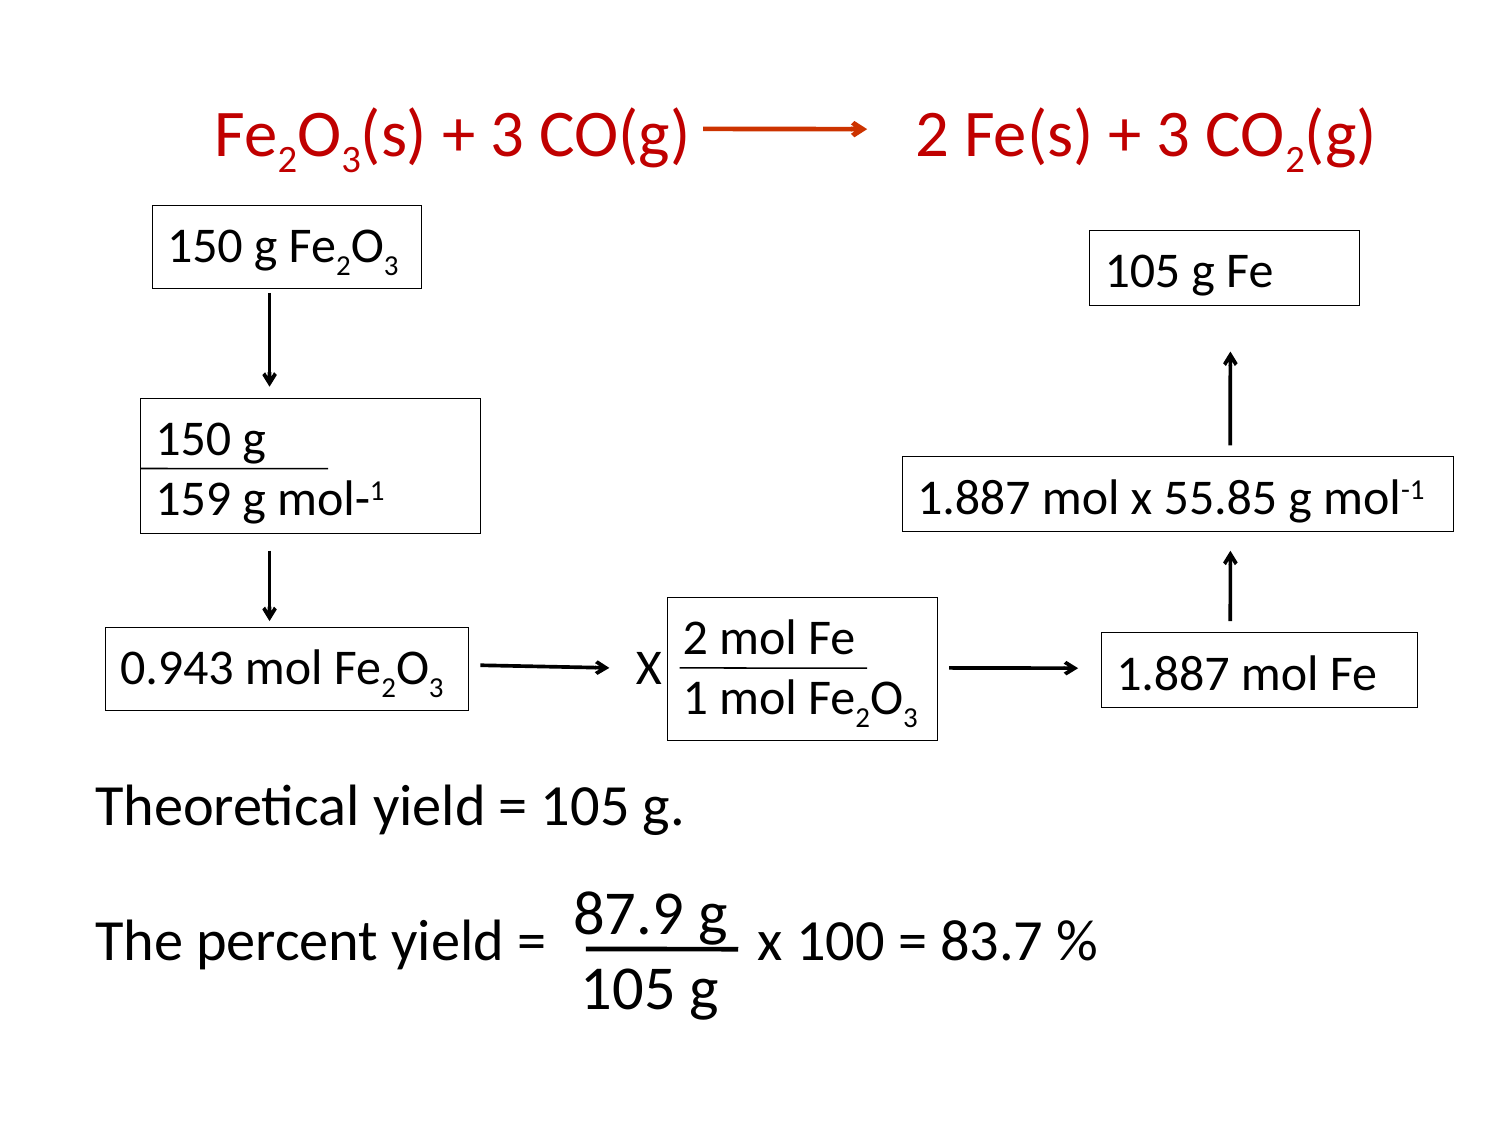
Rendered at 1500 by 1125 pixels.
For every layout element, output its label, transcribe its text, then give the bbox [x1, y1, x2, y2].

text_box Theoretical yield = 105 g. The percent yield = x 100 = 83.7 % [80, 773, 1418, 1043]
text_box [62, 81, 1454, 735]
text_box 87.9 g 105 g [480, 864, 821, 1030]
